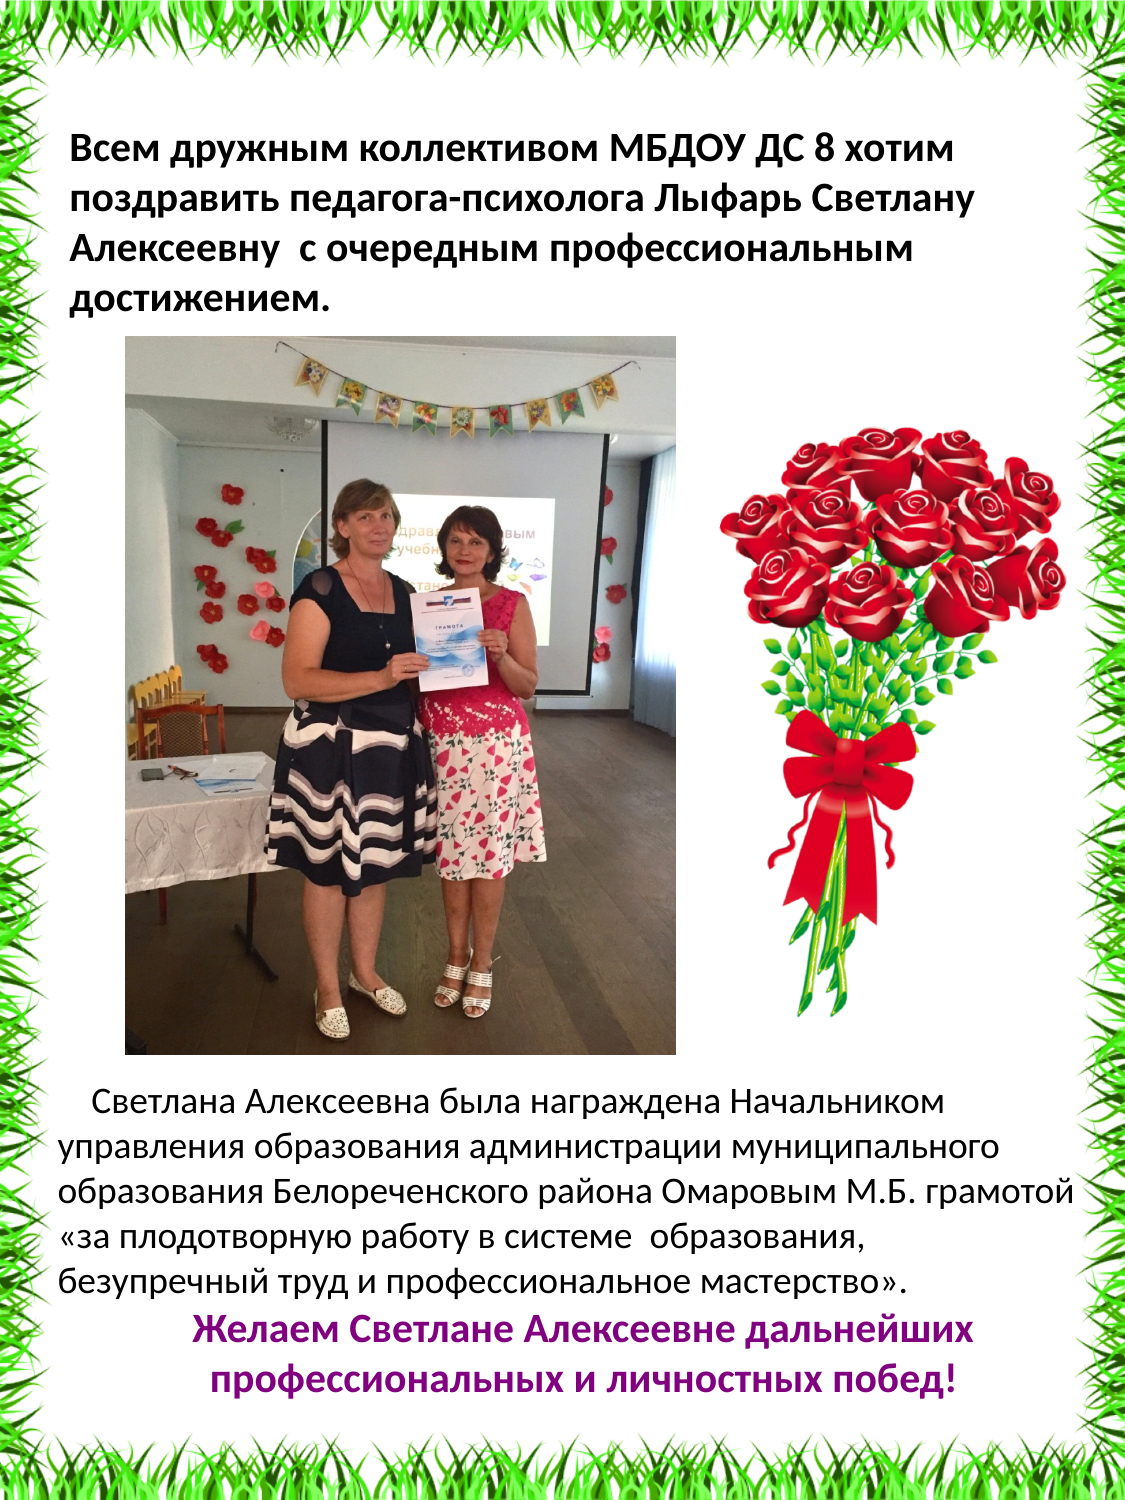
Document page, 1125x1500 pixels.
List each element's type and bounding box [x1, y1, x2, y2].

text_box [0, 0, 1125, 1500]
